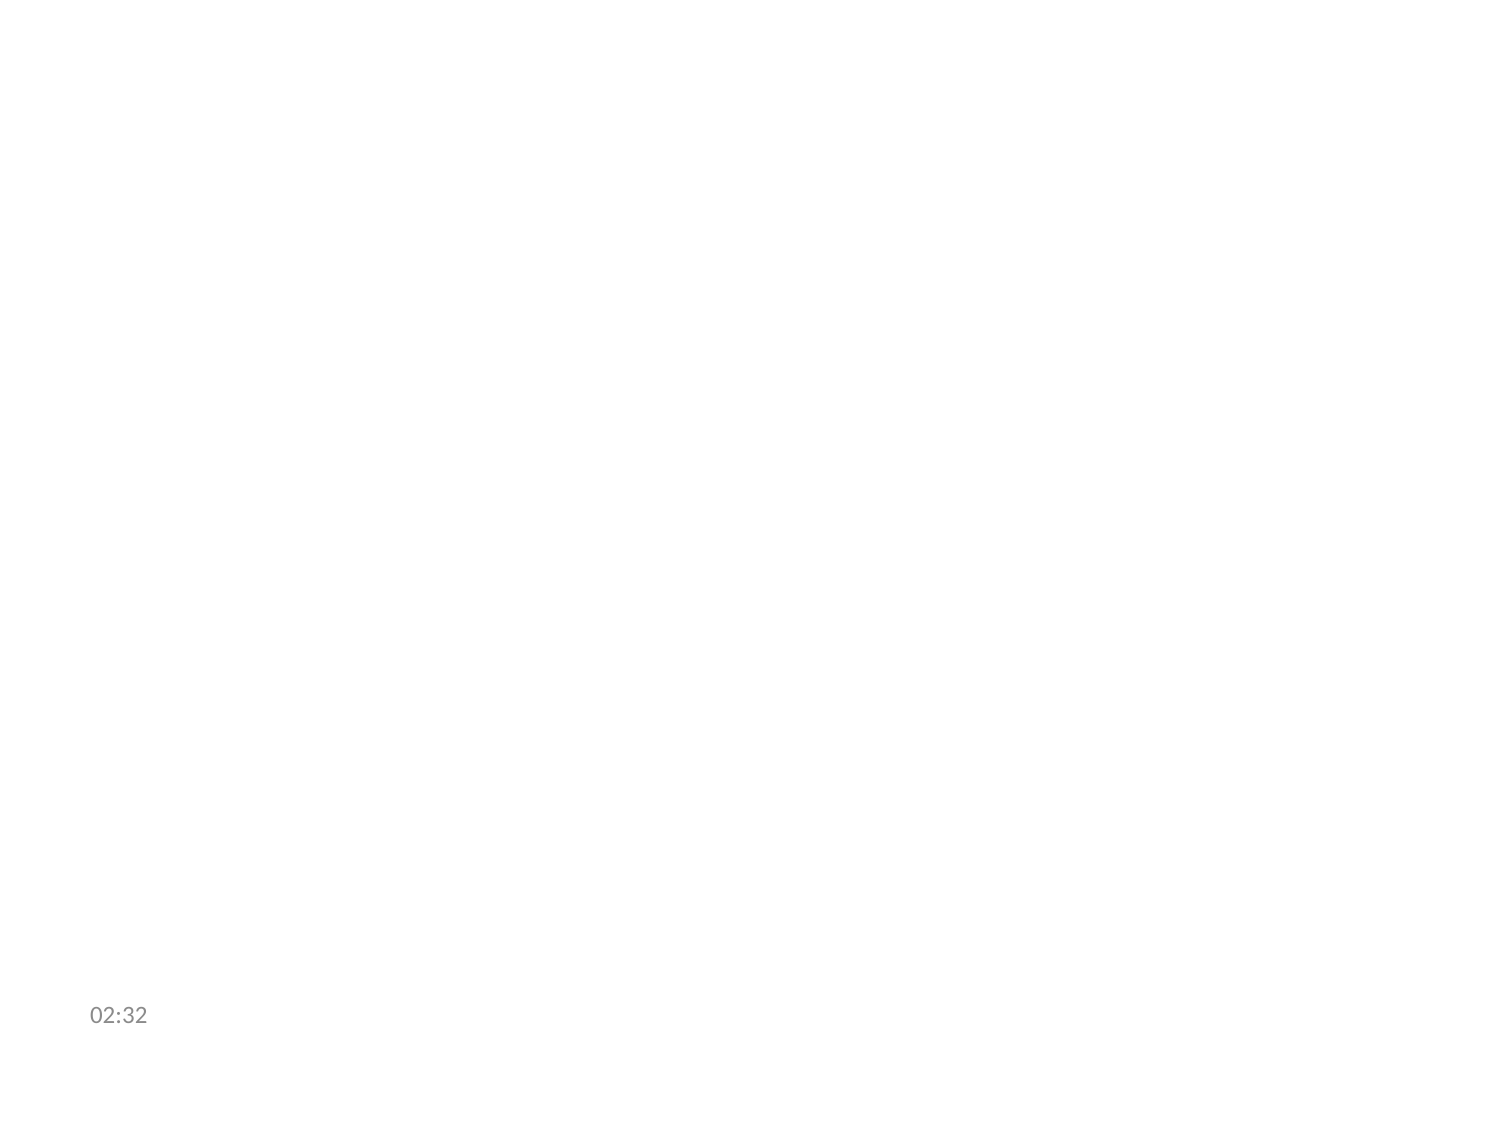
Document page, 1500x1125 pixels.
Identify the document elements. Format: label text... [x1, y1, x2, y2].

text_box 15:35 [75, 983, 425, 1044]
